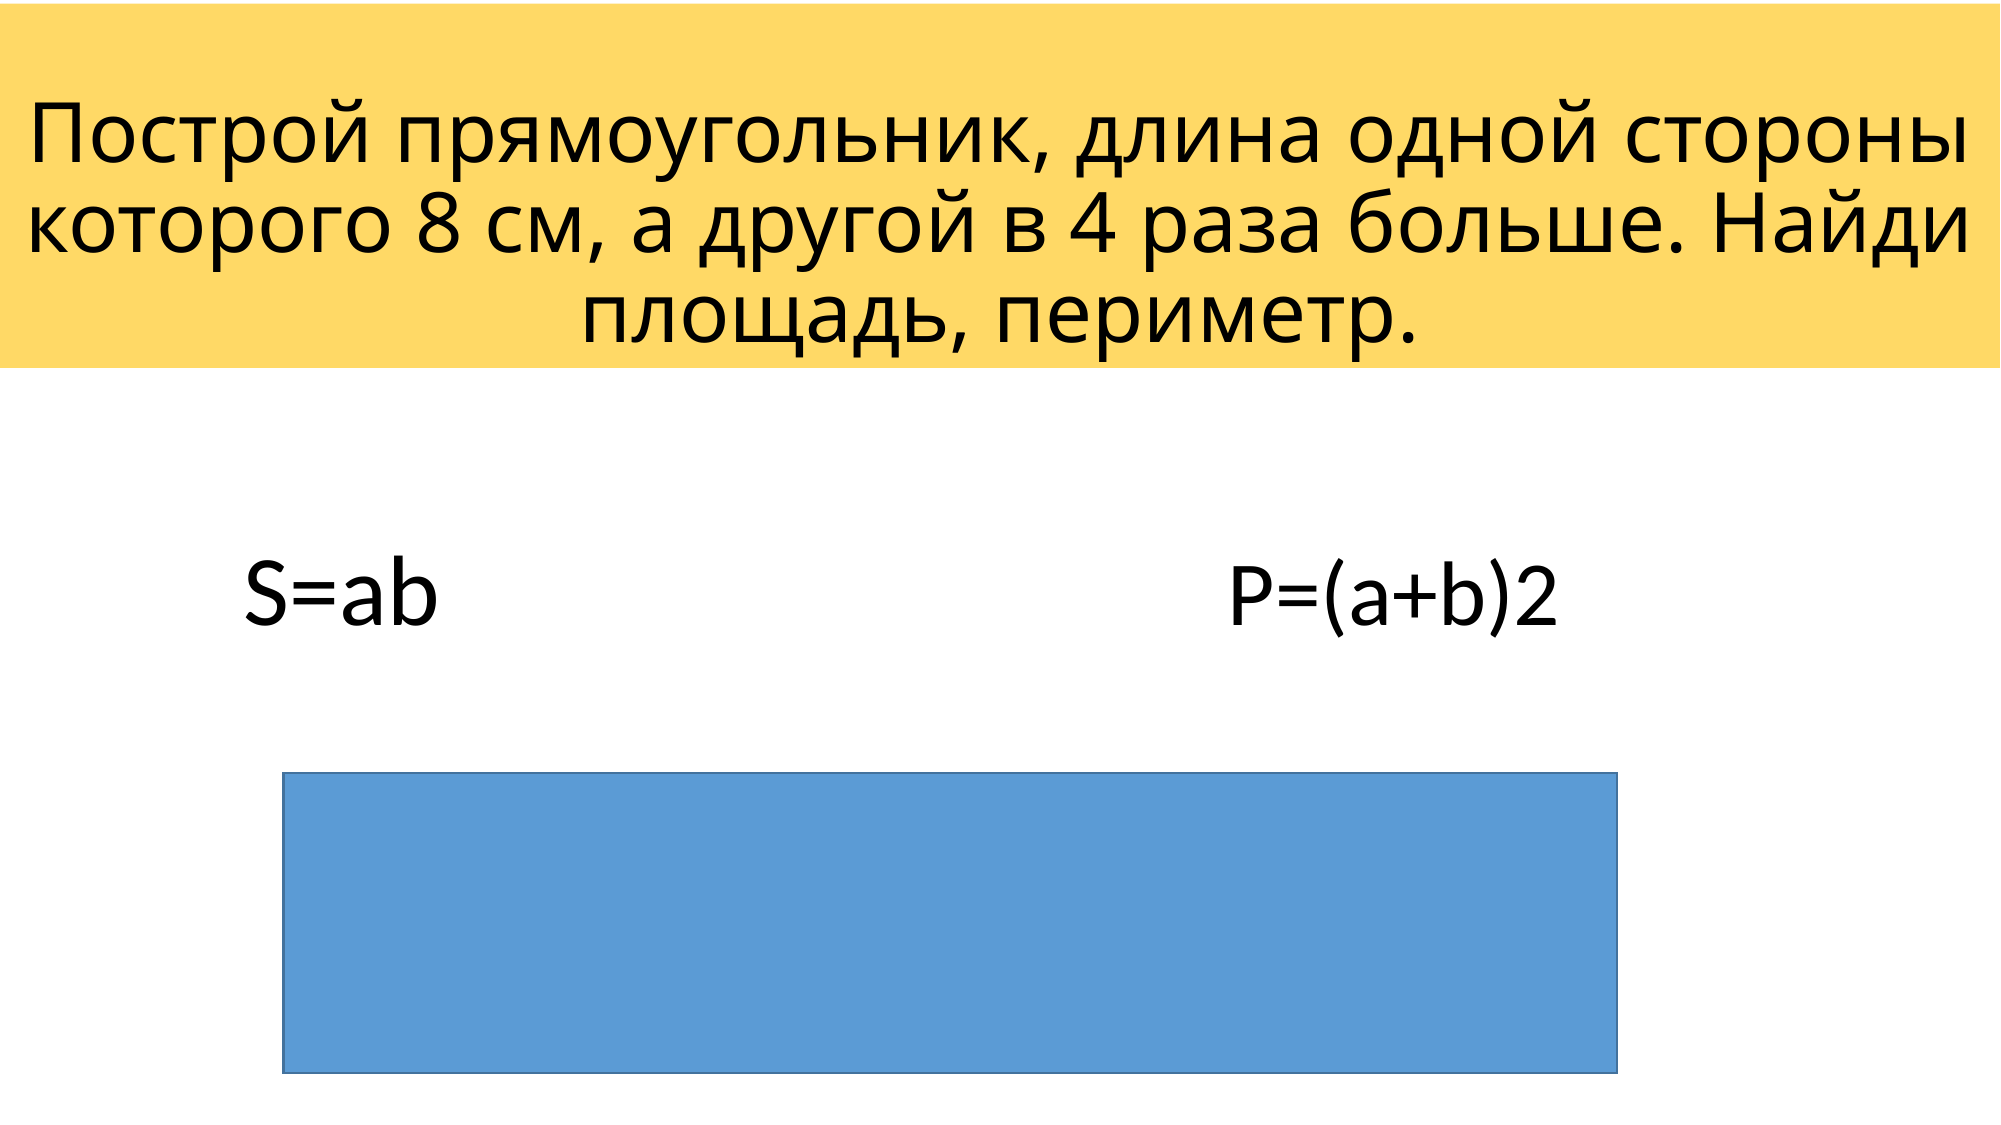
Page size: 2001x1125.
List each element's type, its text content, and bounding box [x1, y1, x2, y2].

text_box [282, 772, 1618, 1074]
title Построй прямоугольник, длина одной стороны которого 8 см, а другой в 4 раза больше. Найди площадь, периметр. [0, 3, 2000, 368]
subtitle S=ab P=(a+b)2 [228, 532, 1729, 910]
